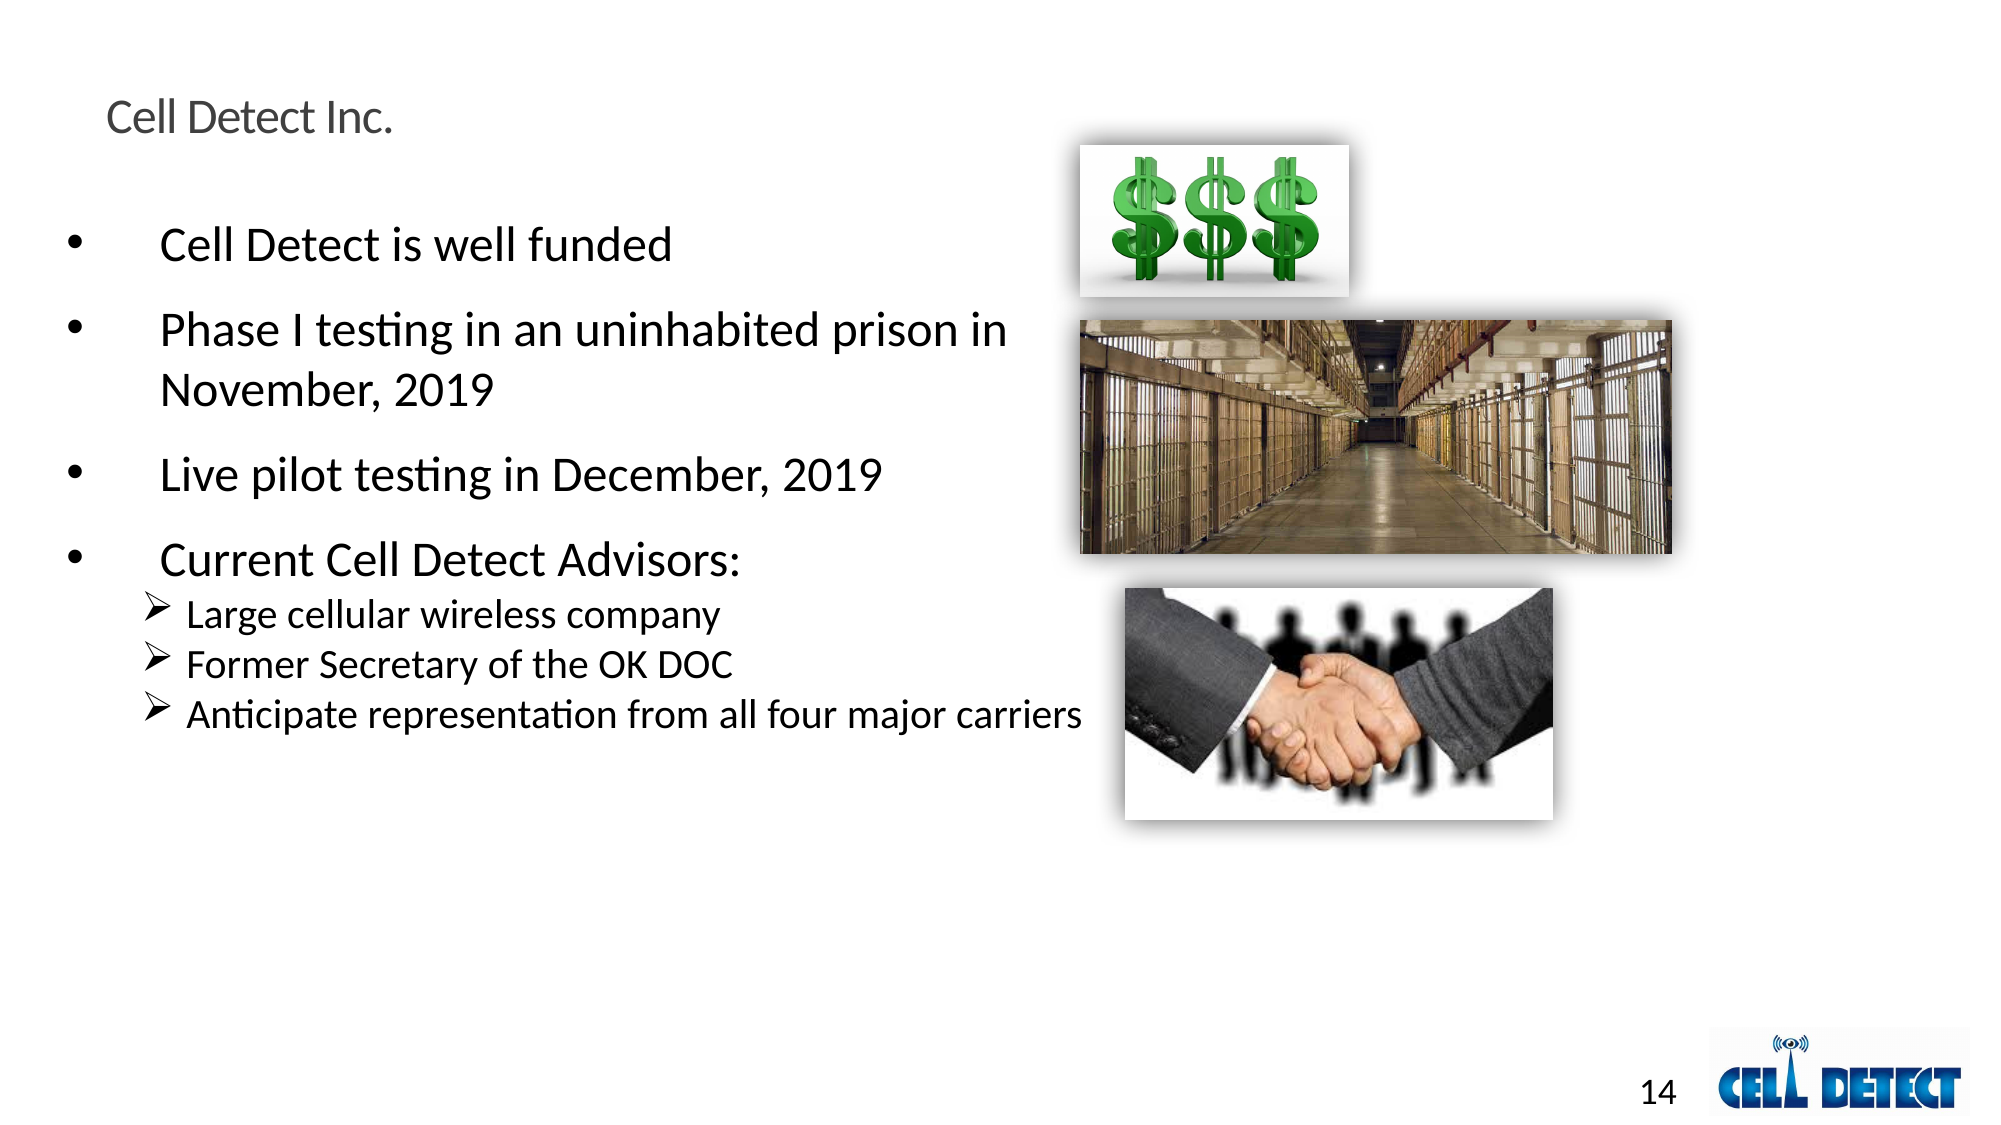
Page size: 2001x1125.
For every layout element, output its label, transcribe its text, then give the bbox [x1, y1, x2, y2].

picture [1708, 1027, 1971, 1116]
slide_number 14 [1624, 1059, 1706, 1120]
title Cell Detect Inc. [91, 55, 1956, 152]
picture [1079, 320, 1673, 555]
picture [1124, 588, 1554, 821]
picture [1079, 144, 1349, 297]
text_box Cell Detect is well funded Phase I testing in an uninhabited prison in November, 2019 Live pilot testing in December, 2019 Current Cell Detect Advisors: Large cellular wireless company Former Secretary of the OK DOC Anticipate representation from all four major carriers [51, 204, 1110, 745]
